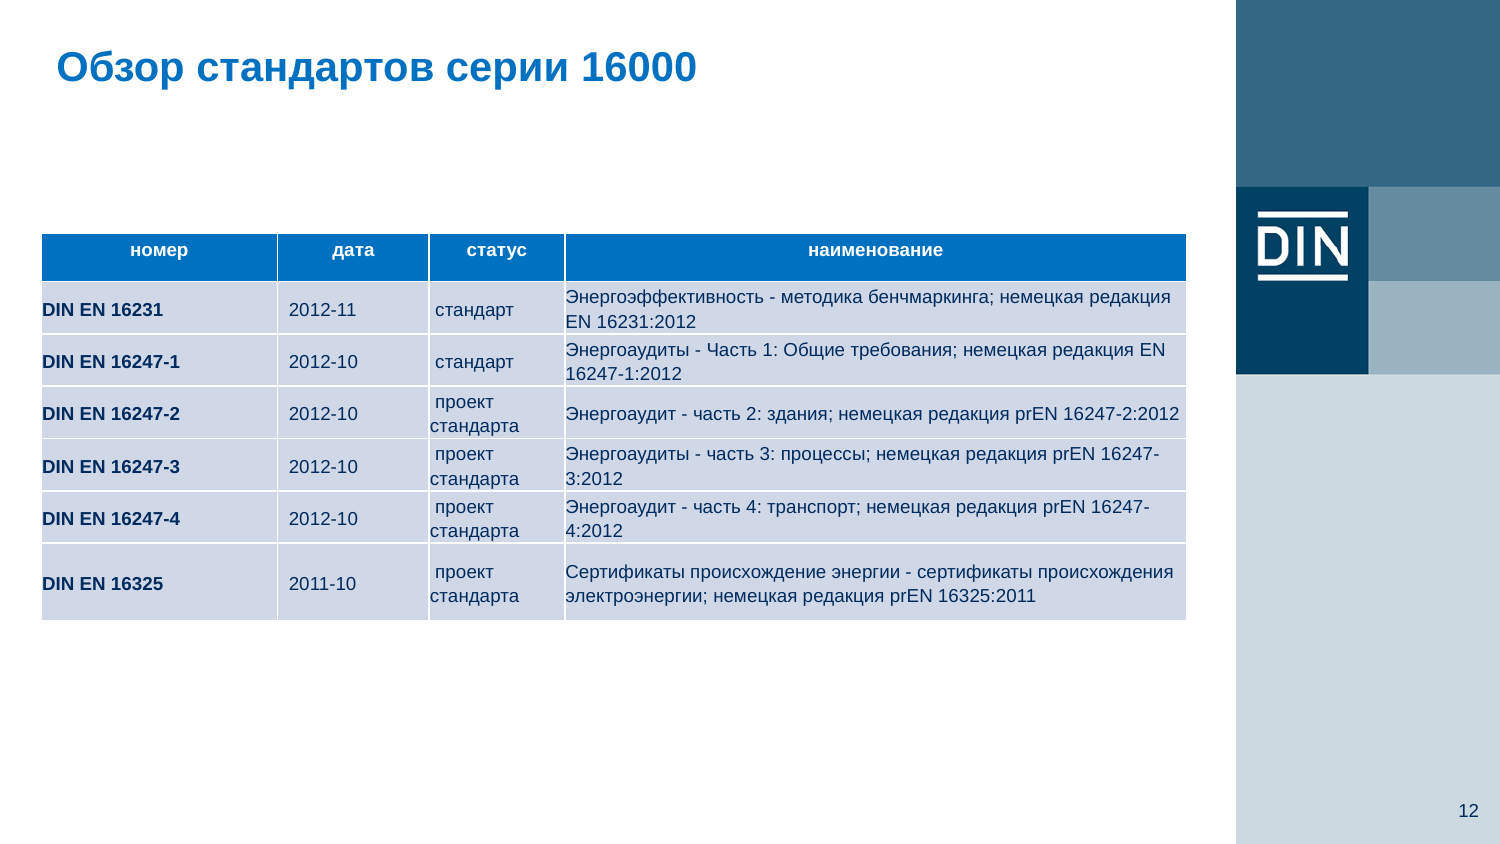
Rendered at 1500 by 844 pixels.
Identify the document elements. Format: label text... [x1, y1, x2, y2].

table_cell стандарт [430, 282, 564, 333]
table_cell DIN EN 16247-2 [42, 387, 277, 438]
title Обзор стандартов серии 16000 [41, 31, 1317, 149]
table_cell Энергоэффективность - методика бенчмаркинга; немецкая редакция EN 16231:2012 [566, 282, 1186, 333]
table_header статус [430, 234, 564, 281]
table_cell DIN EN 16247-1 [42, 335, 277, 385]
table_cell DIN EN 16231 [42, 282, 277, 333]
table_cell DIN EN 16247-4 [42, 492, 277, 542]
table_cell 2011-10 [278, 544, 428, 620]
table_cell 2012-10 [278, 439, 428, 490]
table_cell 2012-10 [278, 335, 428, 385]
table_cell 2012-11 [278, 282, 428, 333]
table_cell проект стандарта [430, 387, 564, 438]
table_header наименование [566, 234, 1186, 281]
table_cell DIN EN 16247-3 [42, 439, 277, 490]
table_cell 2012-10 [278, 387, 428, 438]
table_cell Энергоаудиты - Часть 1: Общие требования; немецкая редакция EN 16247-1:2012 [566, 335, 1186, 385]
slide_number 12 [1364, 790, 1495, 836]
table_cell DIN EN 16325 [42, 544, 277, 620]
table_cell Энергоаудит - часть 2: здания; немецкая редакция prEN 16247-2:2012 [566, 387, 1186, 438]
picture [1236, 0, 1500, 844]
table_cell Энергоаудит - часть 4: транспорт; немецкая редакция prEN 16247-4:2012 [566, 492, 1186, 542]
table_cell 2012-10 [278, 492, 428, 542]
table_header номер [42, 234, 277, 281]
table_cell Сертификаты происхождение энергии - сертификаты происхождения электроэнергии; немецкая редакция prEN 16325:2011 [566, 544, 1186, 620]
table_cell проект стандарта [430, 439, 564, 490]
table_header дата [278, 234, 428, 281]
table_cell проект стандарта [430, 544, 564, 620]
table_cell проект стандарта [430, 492, 564, 542]
table_cell стандарт [430, 335, 564, 385]
table_cell Энергоаудиты - часть 3: процессы; немецкая редакция prEN 16247-3:2012 [566, 439, 1186, 490]
